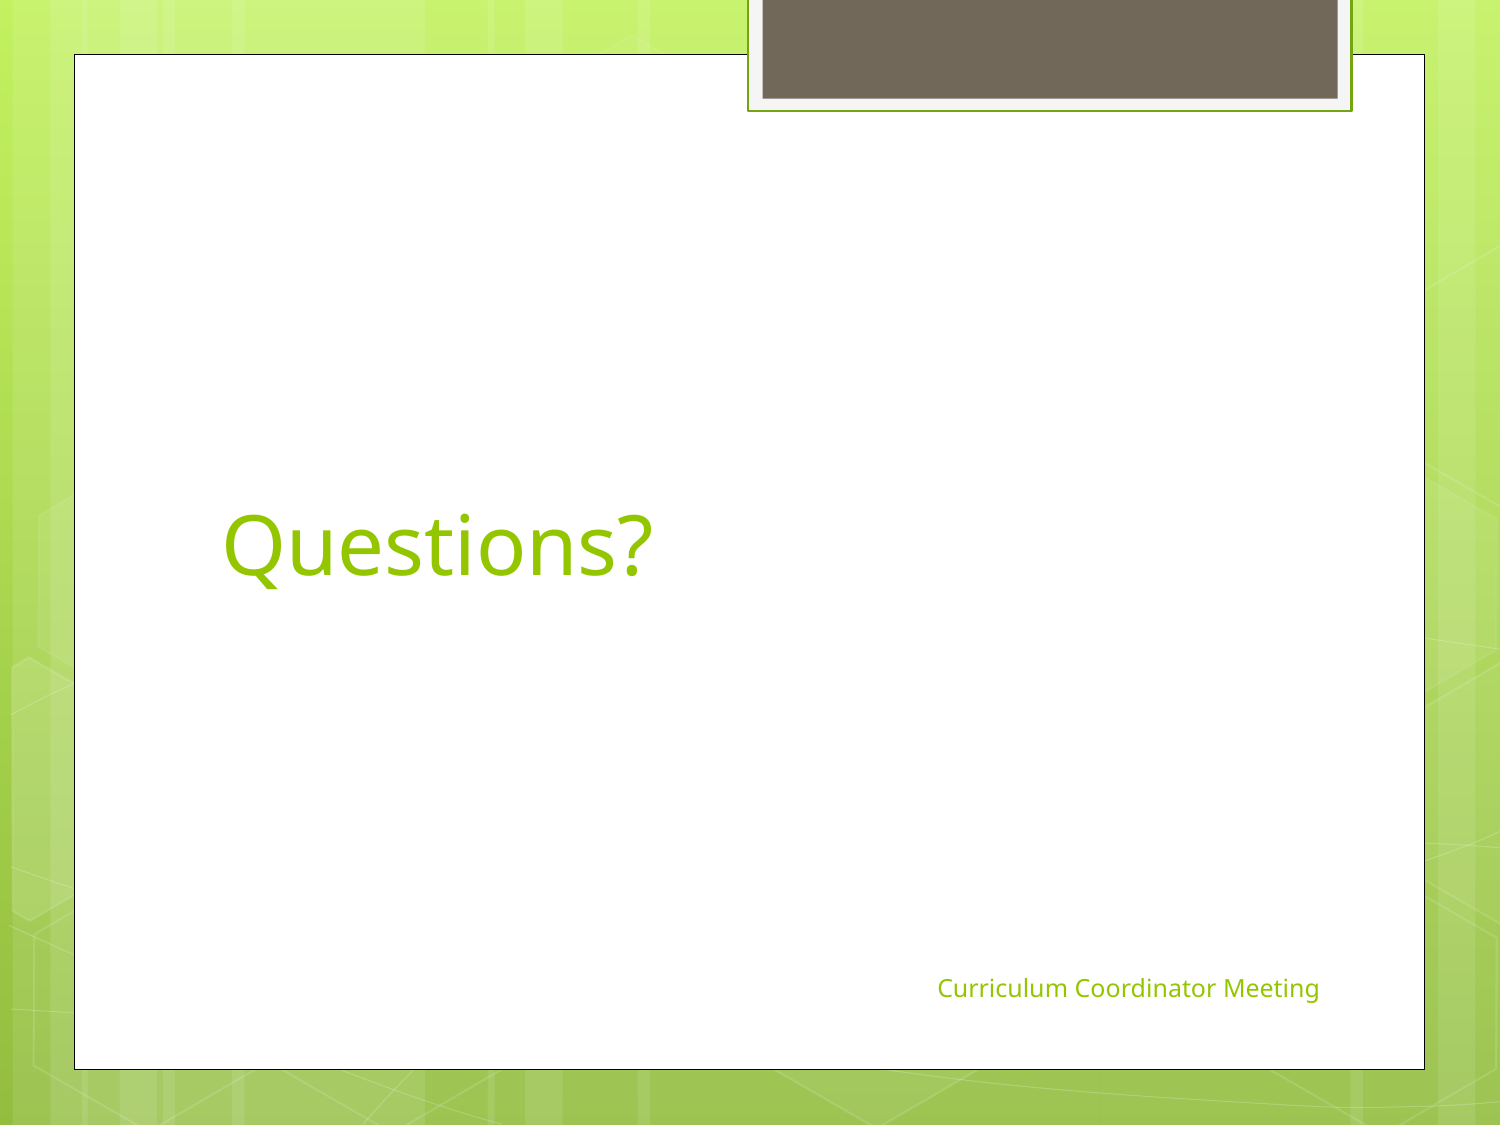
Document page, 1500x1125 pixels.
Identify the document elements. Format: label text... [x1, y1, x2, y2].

footer Curriculum Coordinator Meeting [761, 960, 1336, 1020]
title Questions? [206, 475, 1296, 700]
